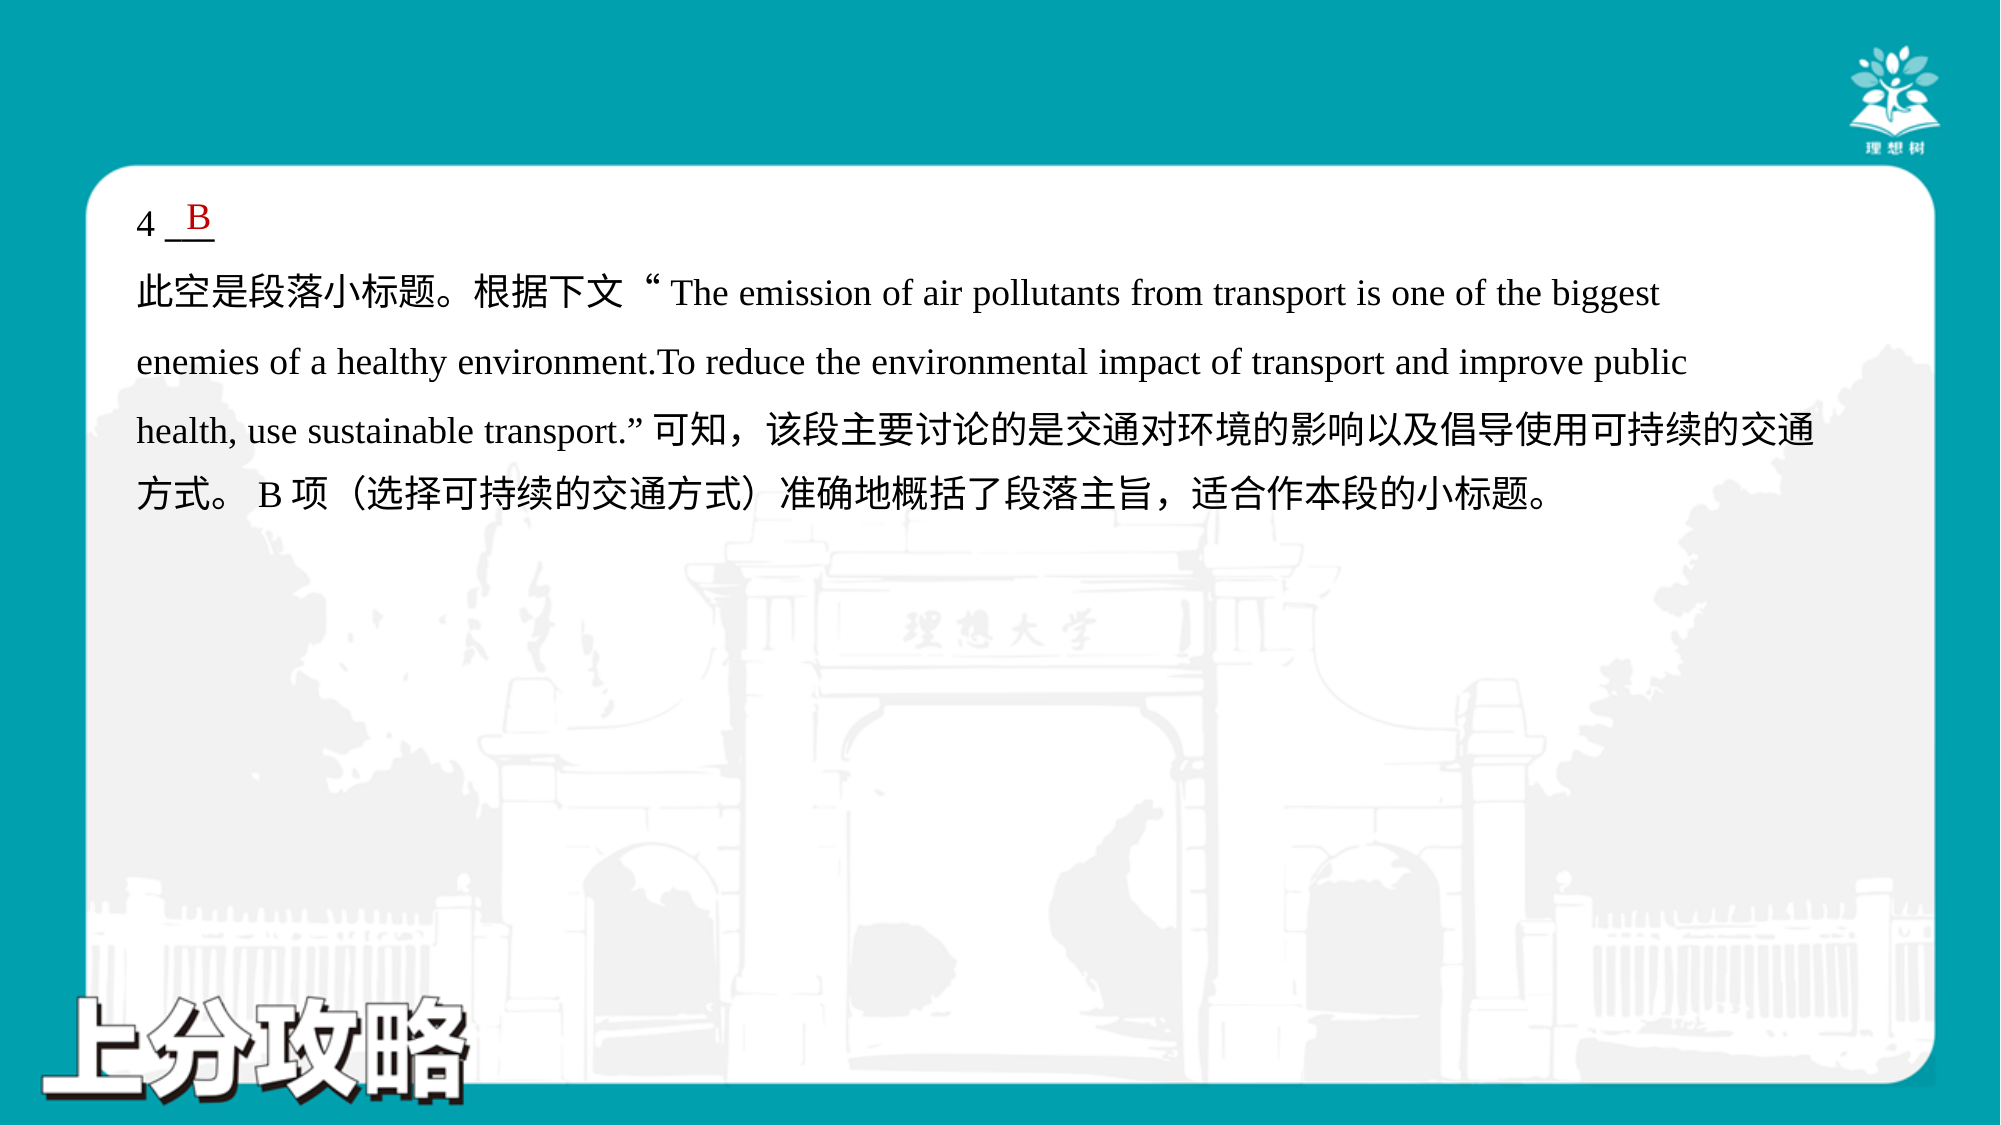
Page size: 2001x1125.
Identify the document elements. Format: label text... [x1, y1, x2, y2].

text_box B [172, 170, 226, 230]
picture [0, 0, 2000, 1125]
text_box 此空是段落小标题。根据下文“The emission of air pollutants from transport is one of the biggest enemies of a healthy environment.To reduce the environmental impact of transport and improve public health, use sustainable transport.”可知，该段主要讨论的是交通对环境的影响以及倡导使用可持续的交通 方式。B项（选择可持续的交通方式）准确地概括了段落主旨，适合作本段的小标题。 [136, 244, 1865, 509]
text_box 4 ___ [136, 176, 1865, 237]
